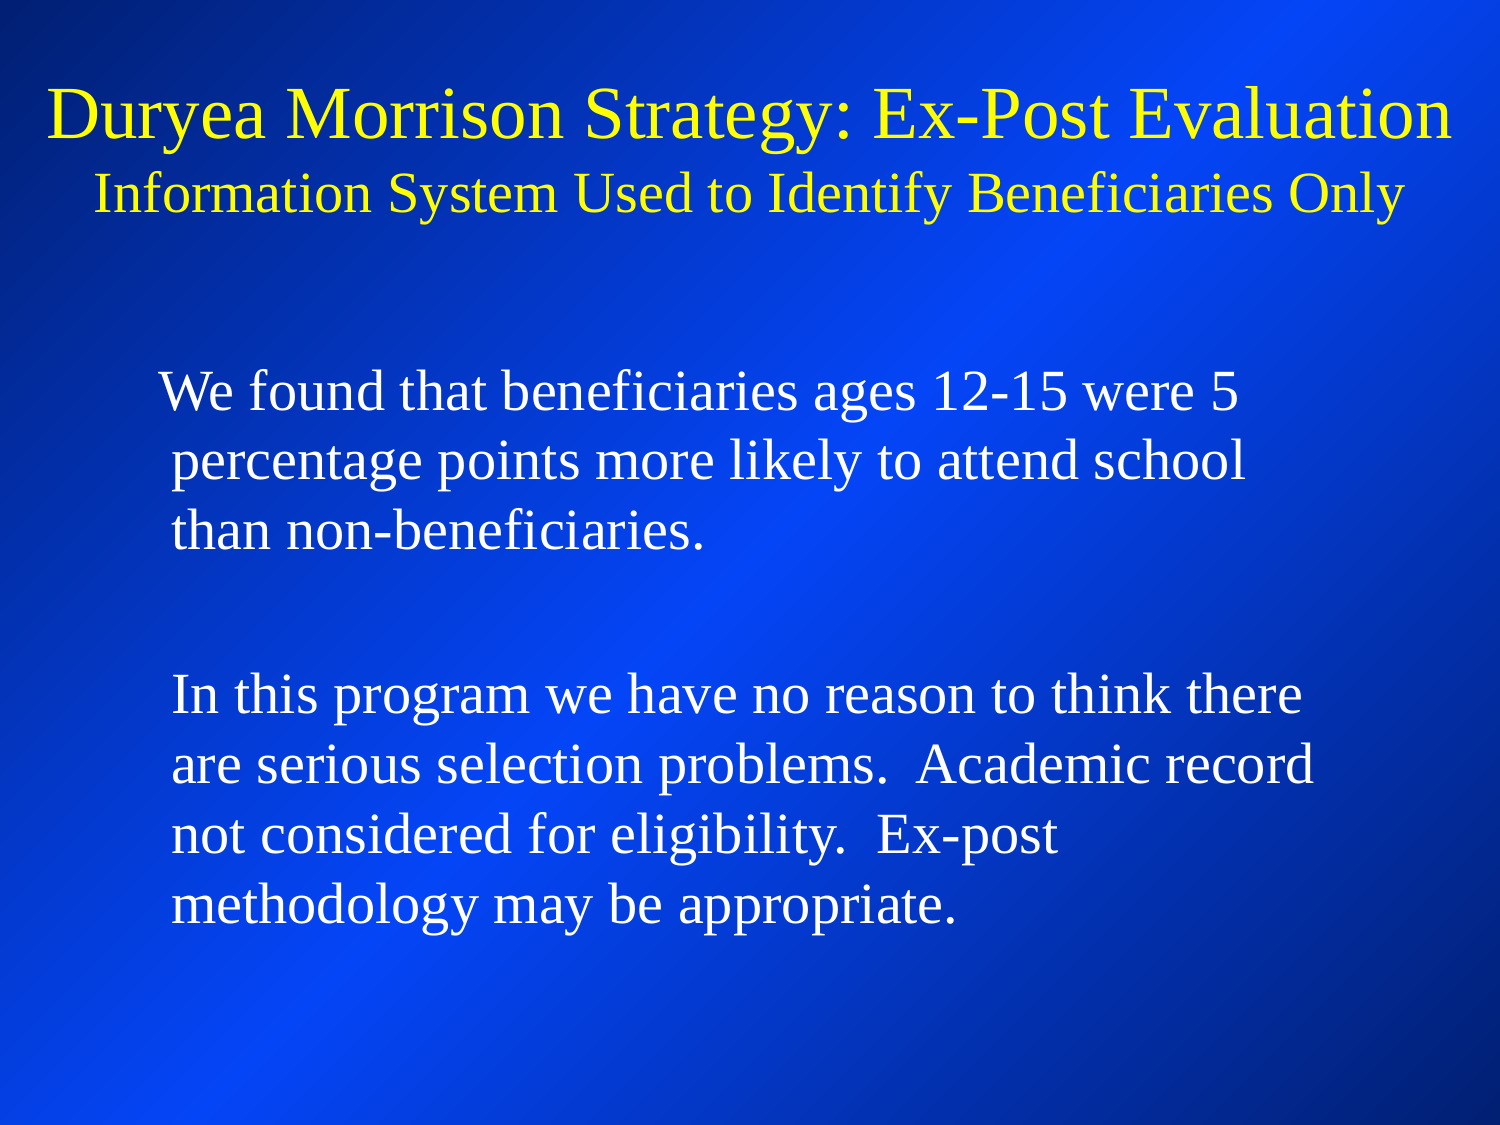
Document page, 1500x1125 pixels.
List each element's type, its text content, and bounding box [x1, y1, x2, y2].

list We found that beneficiaries ages 12-15 were 5 percentage points more likely to attend school than non-beneficiaries. In this program we have no reason to think there are serious selection problems. Academic record not considered for eligibility. Ex-post methodology may be appropriate. [99, 262, 1376, 1013]
title Duryea Morrison Strategy: Ex-Post Evaluation Information System Used to Identify Beneficiaries Only [0, 49, 1500, 238]
